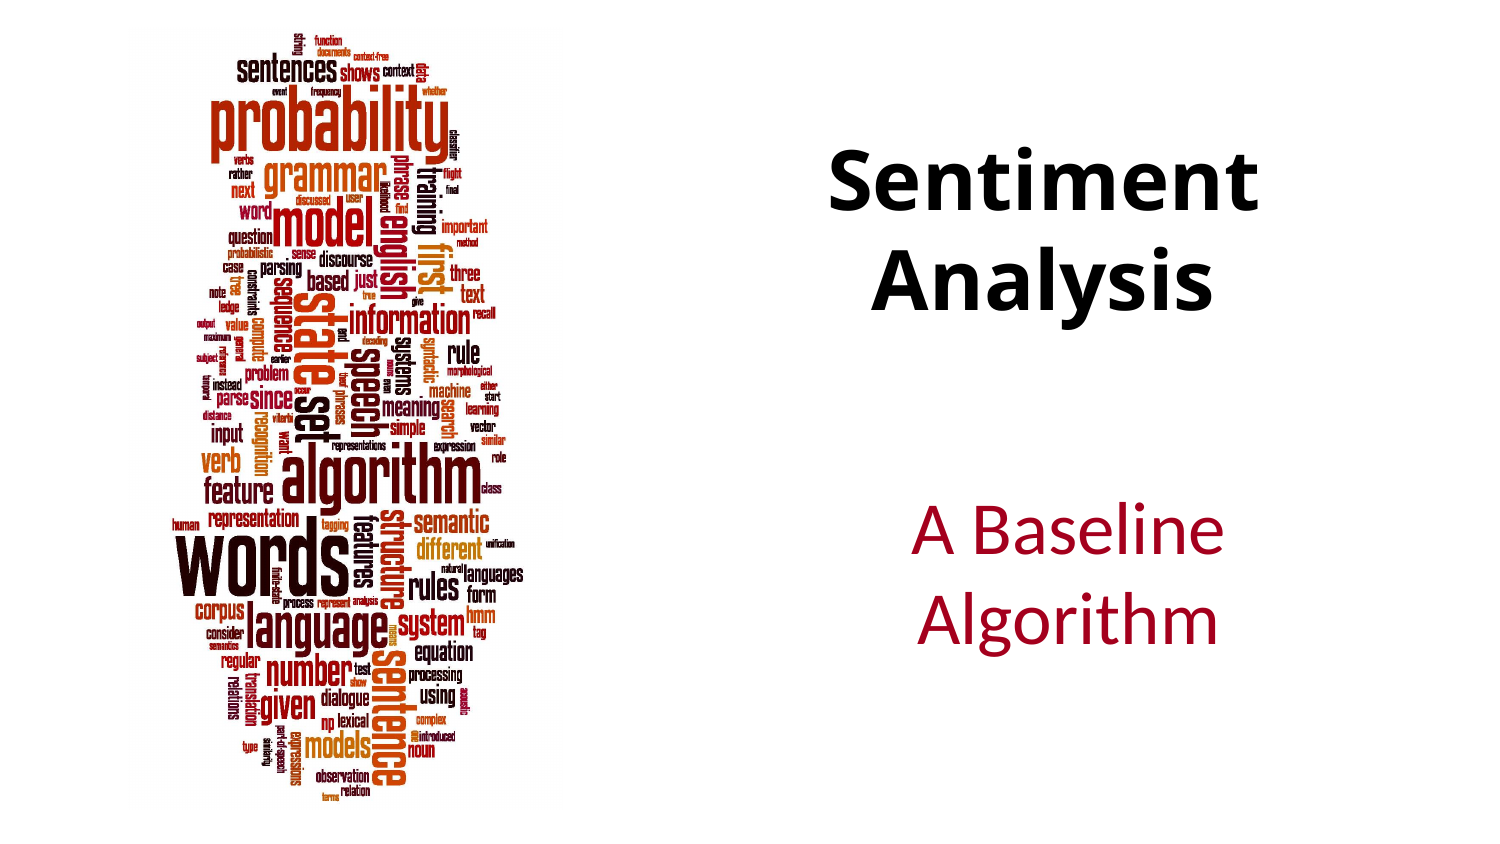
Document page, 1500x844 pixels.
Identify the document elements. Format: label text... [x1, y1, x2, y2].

subtitle A Baseline Algorithm [750, 471, 1388, 747]
title Sentiment Analysis [650, 21, 1438, 335]
picture [128, 27, 563, 810]
